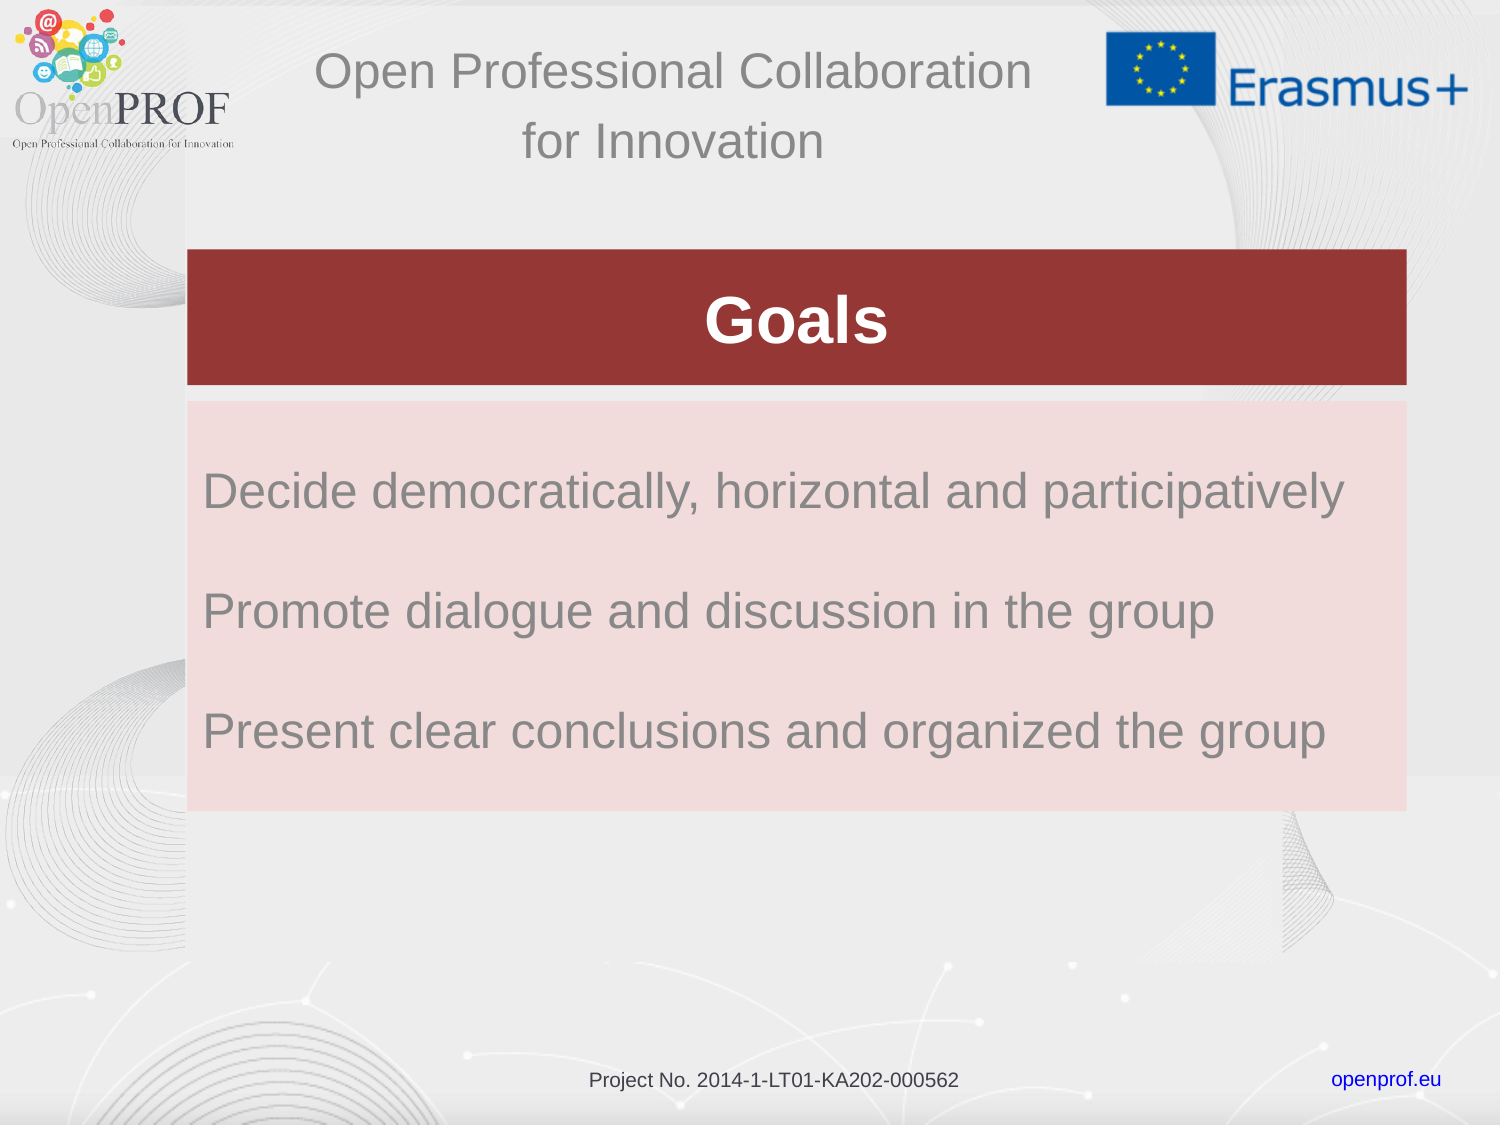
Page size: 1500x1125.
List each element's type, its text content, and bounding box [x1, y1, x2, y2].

subtitle Decide democratically, horizontal and participatively Promote dialogue and discussion in the group Present clear conclusions and organized the group [187, 401, 1407, 812]
text_box Open Professional Collaboration for Innovation [251, 31, 1110, 156]
picture [0, 0, 1500, 1125]
title Goals [187, 249, 1407, 386]
